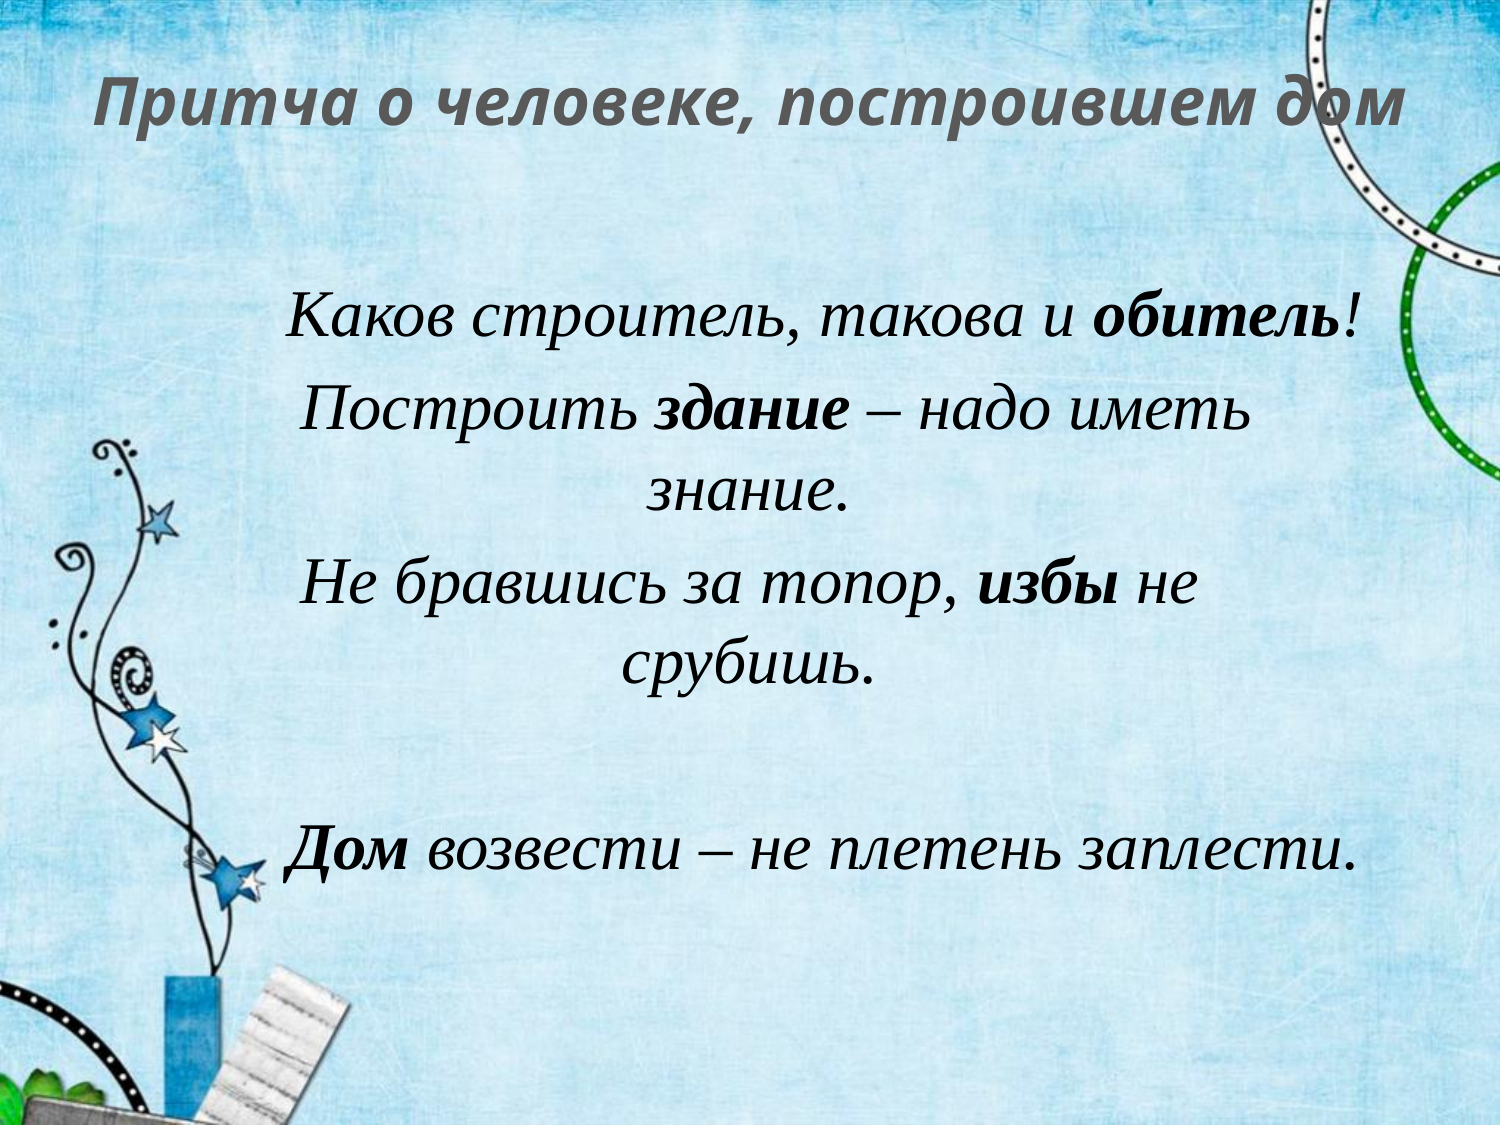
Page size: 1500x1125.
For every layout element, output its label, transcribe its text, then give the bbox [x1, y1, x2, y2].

list Каков строитель, такова и обитель! Построить здание – надо иметь знание. Не бравшись за топор, избы не срубишь. Дом возвести – не плетень заплести. [75, 262, 1425, 1005]
title Притча о человеке, построившем дом [75, 45, 1425, 233]
picture [0, 0, 1500, 1125]
